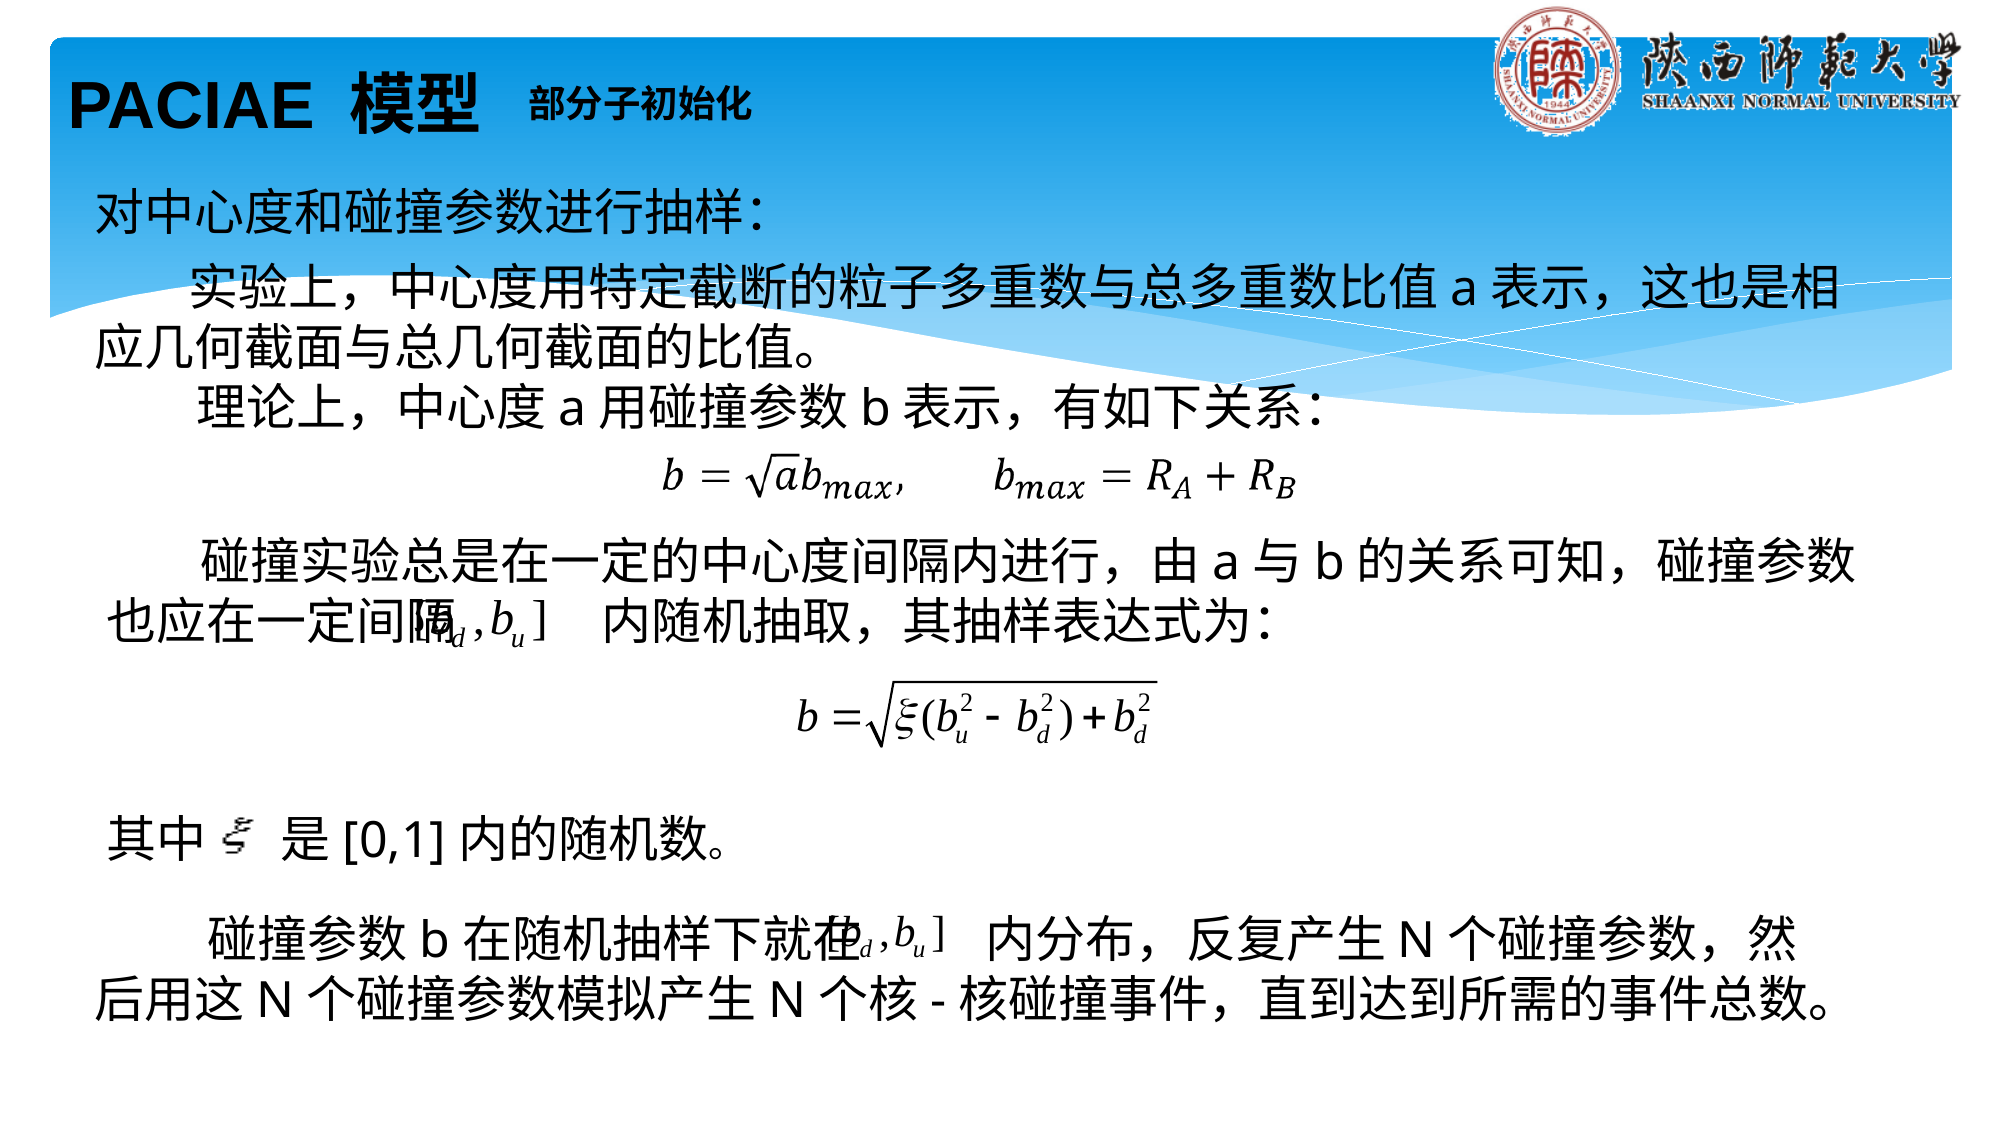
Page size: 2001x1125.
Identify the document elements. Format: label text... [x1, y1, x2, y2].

text_box 碰撞实验总是在一定的中心度间隔内进行，由a与b的关系可知，碰撞参数也应在一定间隔 内随机抽取，其抽样表达式为： [91, 521, 1880, 657]
text_box 是[0,1]内的随机数。 [265, 799, 745, 875]
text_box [790, 670, 1168, 759]
text_box [651, 444, 1308, 500]
text_box 其中 [91, 799, 265, 875]
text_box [822, 902, 954, 969]
picture [1474, 0, 2000, 143]
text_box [409, 585, 557, 660]
text_box 部分子初始化 [513, 72, 769, 132]
text_box 实验上，中心度用特定截断的粒子多重数与总多重数比值a表示，这也是相应几何截面与总几何截面的比值。 理论上，中心度a用碰撞参数b表示，有如下关系： [79, 248, 1880, 443]
text_box PACIAE 模型 [34, 54, 535, 150]
picture [211, 810, 267, 865]
text_box 对中心度和碰撞参数进行抽样： [79, 172, 823, 248]
text_box 碰撞参数b在随机抽样下就在 内分布，反复产生N个碰撞参数，然后用这N个碰撞参数模拟产生N个核-核碰撞事件，直到达到所需的事件总数。 [79, 899, 1835, 1035]
